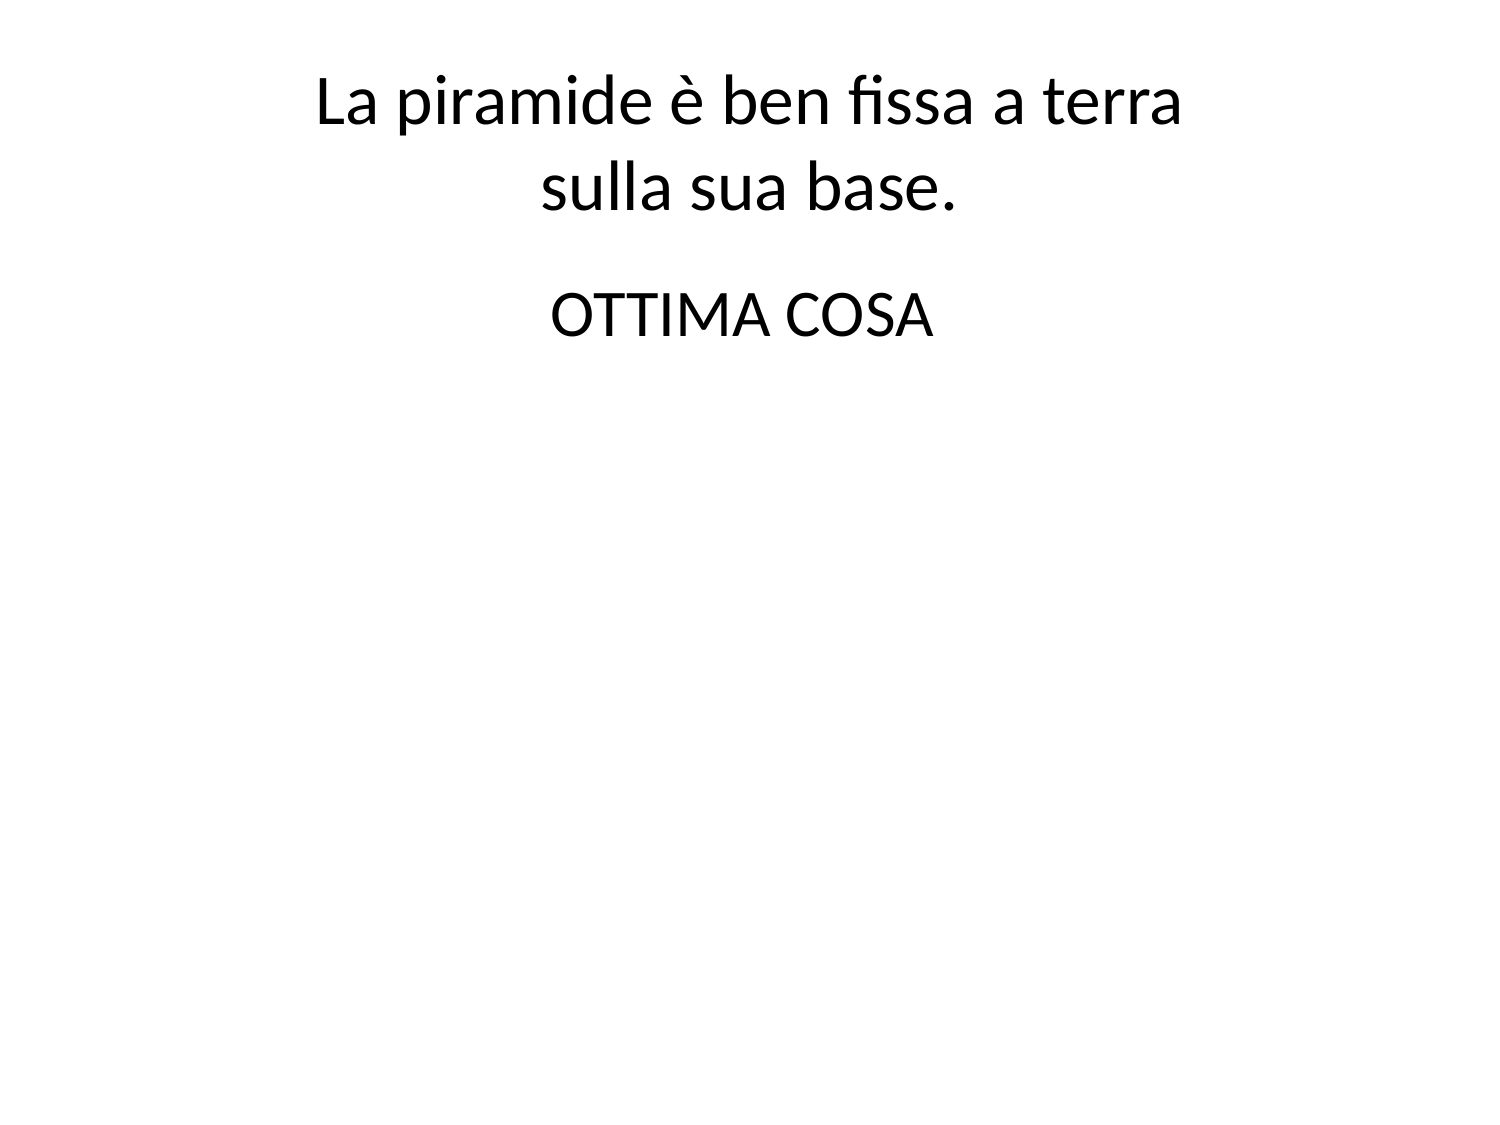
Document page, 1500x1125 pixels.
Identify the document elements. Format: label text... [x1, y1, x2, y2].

list OTTIMA COSA [75, 262, 1425, 1005]
title La piramide è ben fissa a terra sulla sua base. [75, 45, 1425, 233]
